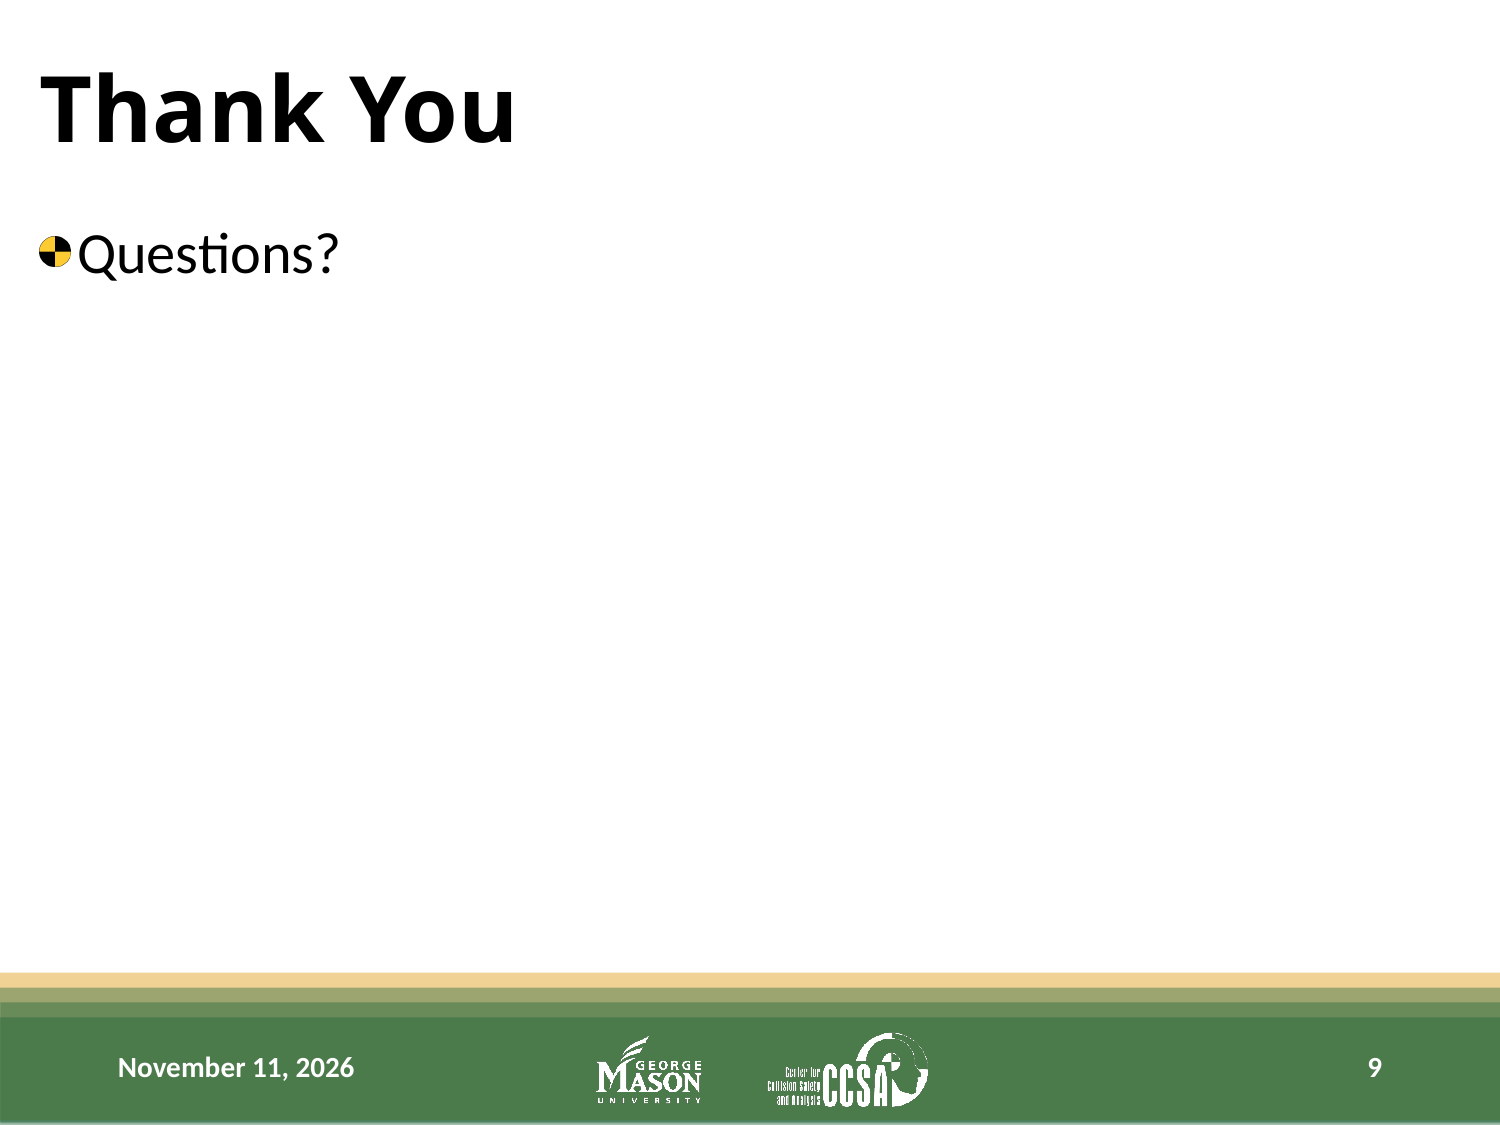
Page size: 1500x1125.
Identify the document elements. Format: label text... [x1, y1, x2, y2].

title Thank You [24, 24, 1475, 200]
picture [757, 1024, 938, 1115]
picture [39, 236, 71, 267]
picture [587, 1024, 713, 1115]
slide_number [103, 1041, 441, 1102]
slide_number 9 [1115, 1041, 1397, 1102]
list Questions? [24, 216, 1475, 950]
